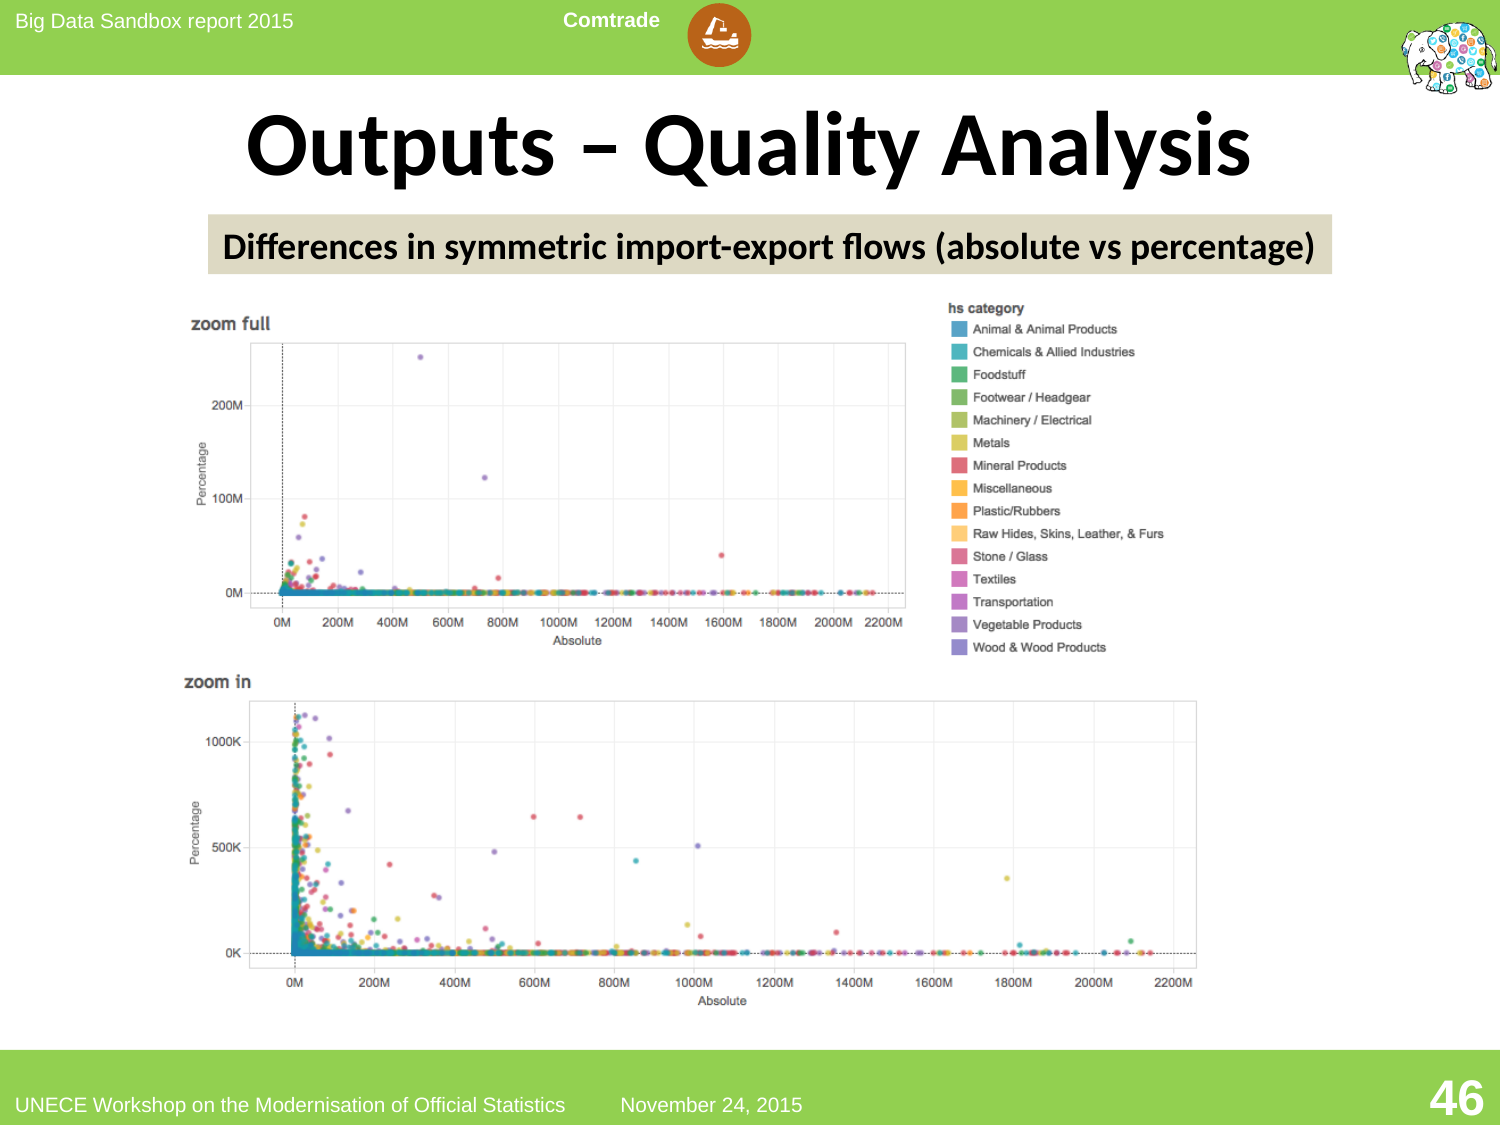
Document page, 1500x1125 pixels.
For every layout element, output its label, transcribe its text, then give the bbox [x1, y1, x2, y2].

picture [1388, 15, 1500, 96]
picture [687, 3, 752, 45]
picture [174, 287, 1238, 1012]
text_box Differences in symmetric import-export flows (absolute vs percentage) [208, 214, 1333, 275]
title Outputs – Quality Analysis [75, 45, 1425, 233]
slide_number 46 [1388, 1058, 1500, 1125]
